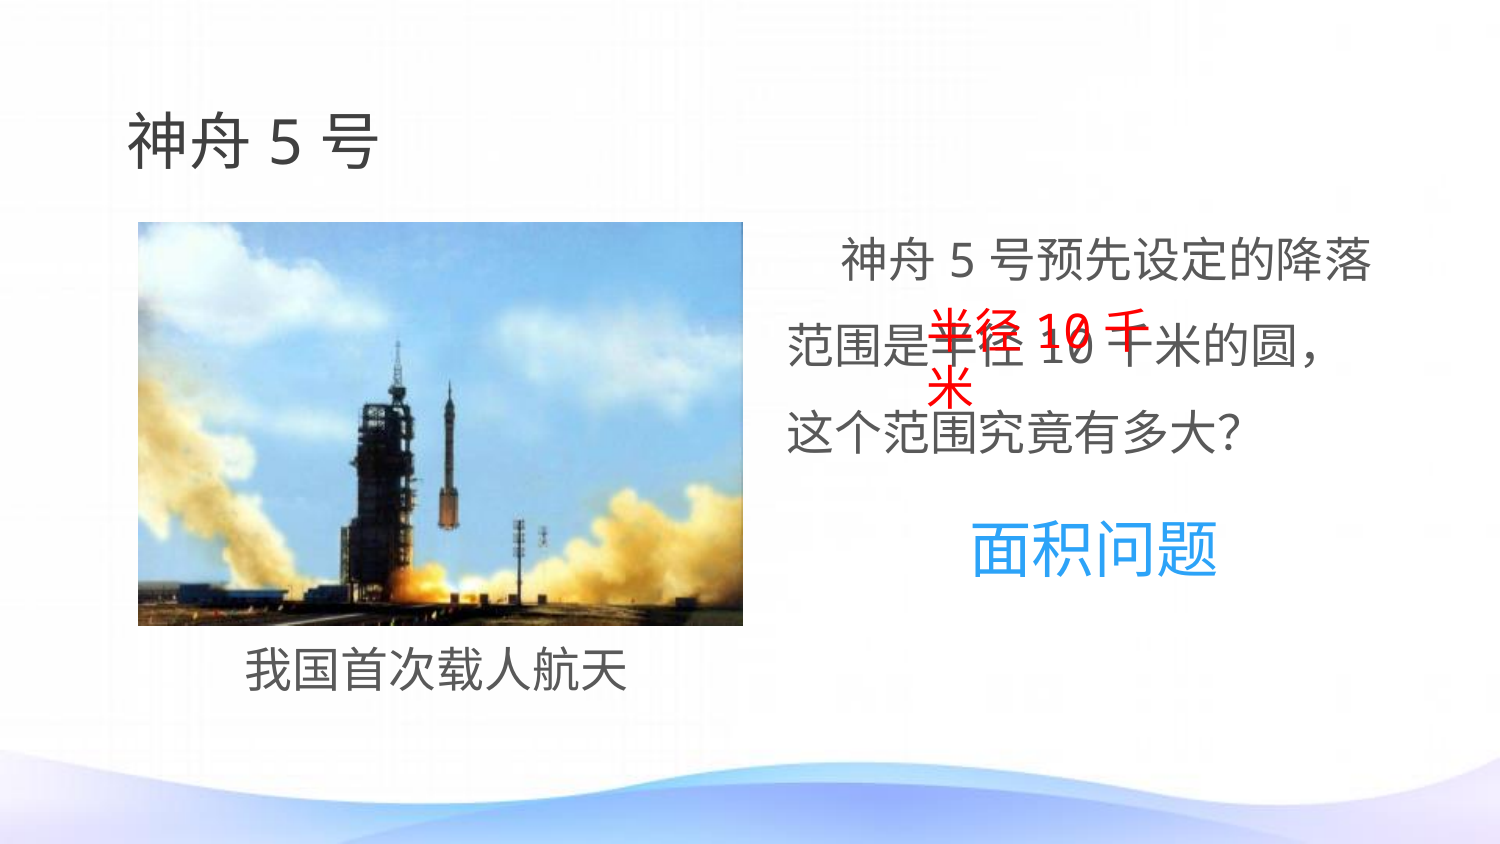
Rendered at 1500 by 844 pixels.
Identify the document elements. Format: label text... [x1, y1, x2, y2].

text_box 神舟5号 [121, 98, 388, 180]
text_box 面积问题 [963, 507, 1225, 589]
text_box 神舟5号预先设定的降落范围是半径10千米的圆，这个范围究竟有多大？ [780, 198, 1393, 463]
text_box 半径10千米 [921, 297, 1189, 419]
picture [0, 0, 1500, 844]
text_box 我国首次载人航天 [238, 636, 807, 700]
